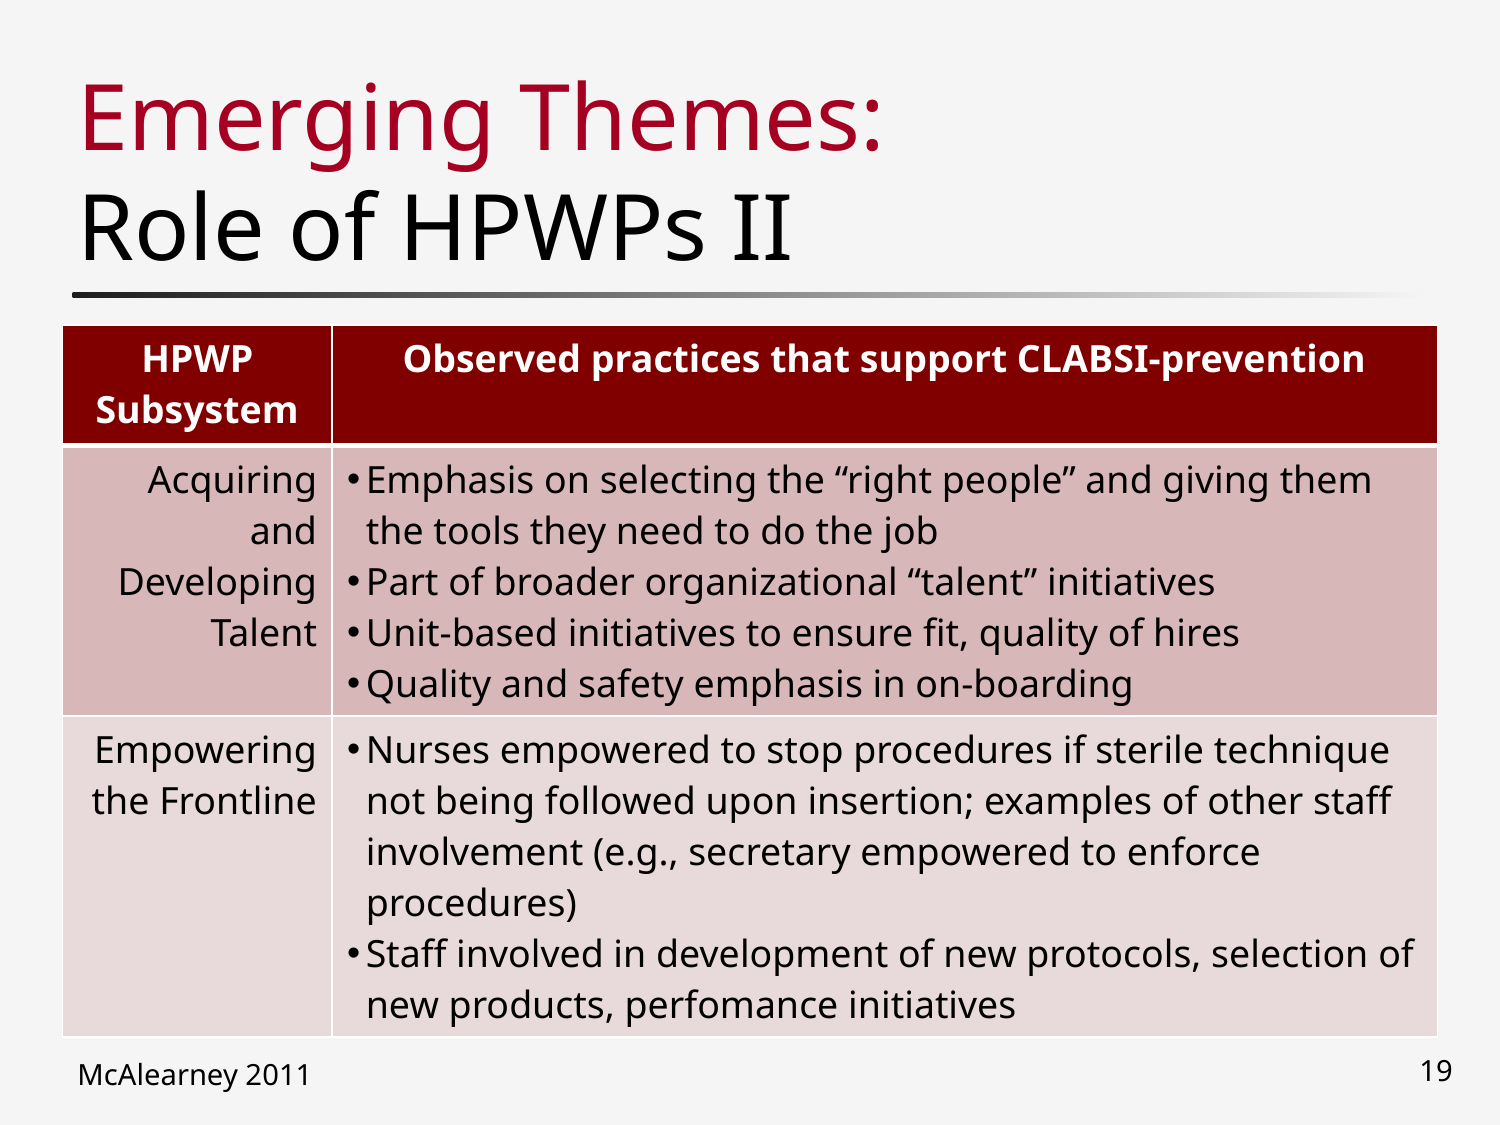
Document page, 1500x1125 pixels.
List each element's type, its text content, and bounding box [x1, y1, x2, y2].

footer McAlearney 2011 [62, 1023, 1076, 1100]
table_cell Empowering the Frontline [63, 717, 331, 1023]
slide_number 19 [1154, 1023, 1468, 1100]
table_cell Acquiring and Developing Talent [63, 448, 331, 715]
table_cell Emphasis on selecting the “right people” and giving them the tools they need to do the job Part of broader organizational “talent” initiatives Unit-based initiatives to ensure fit, quality of hires Quality and safety emphasis in on-boarding [333, 448, 1437, 715]
table_header HPWP Subsystem [63, 326, 331, 443]
title Emerging Themes: Role of HPWPs II [62, 49, 1438, 288]
table_cell Nurses empowered to stop procedures if sterile technique not being followed upon insertion; examples of other staff involvement (e.g., secretary empowered to enforce procedures) Staff involved in development of new protocols, selection of new products, perfomance initiatives [333, 717, 1437, 1036]
table_header Observed practices that support CLABSI-prevention [333, 326, 1437, 443]
